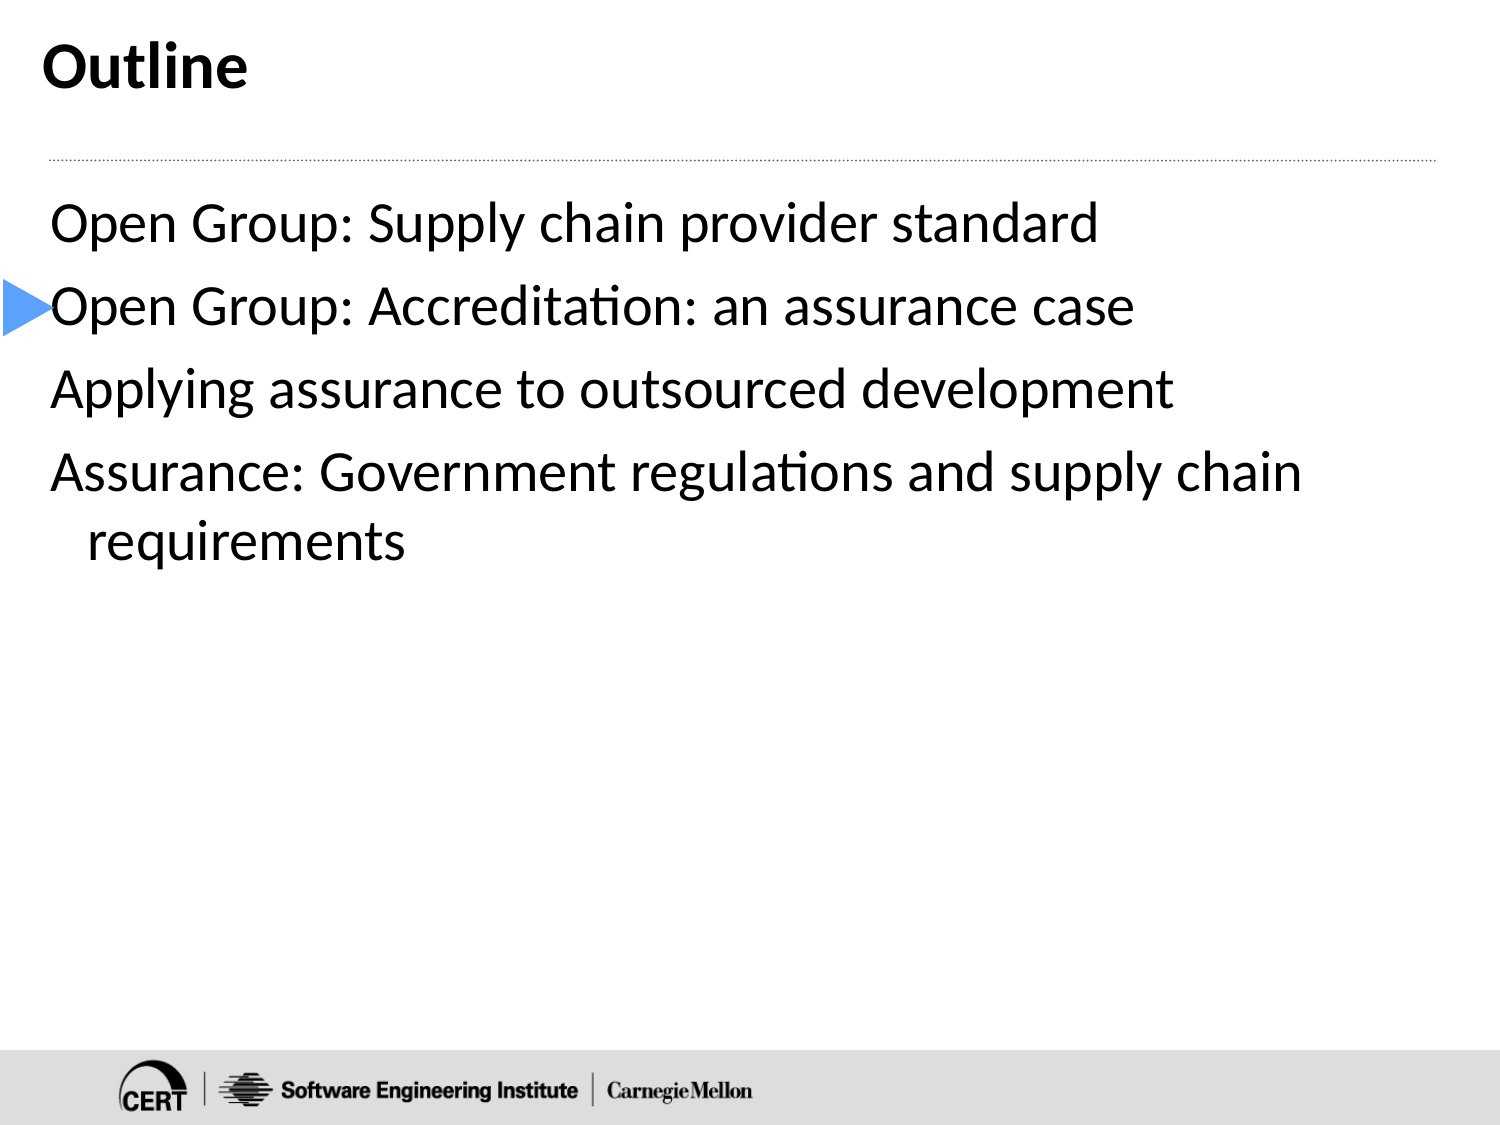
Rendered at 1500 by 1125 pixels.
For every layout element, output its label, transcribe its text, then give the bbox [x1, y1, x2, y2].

list Open Group: Supply chain provider standard Open Group: Accreditation: an assurance case Applying assurance to outsourced development Assurance: Government regulations and supply chain requirements [49, 187, 1438, 1001]
text_box [3, 279, 55, 337]
picture [102, 1056, 765, 1117]
title Outline [42, 37, 1434, 155]
